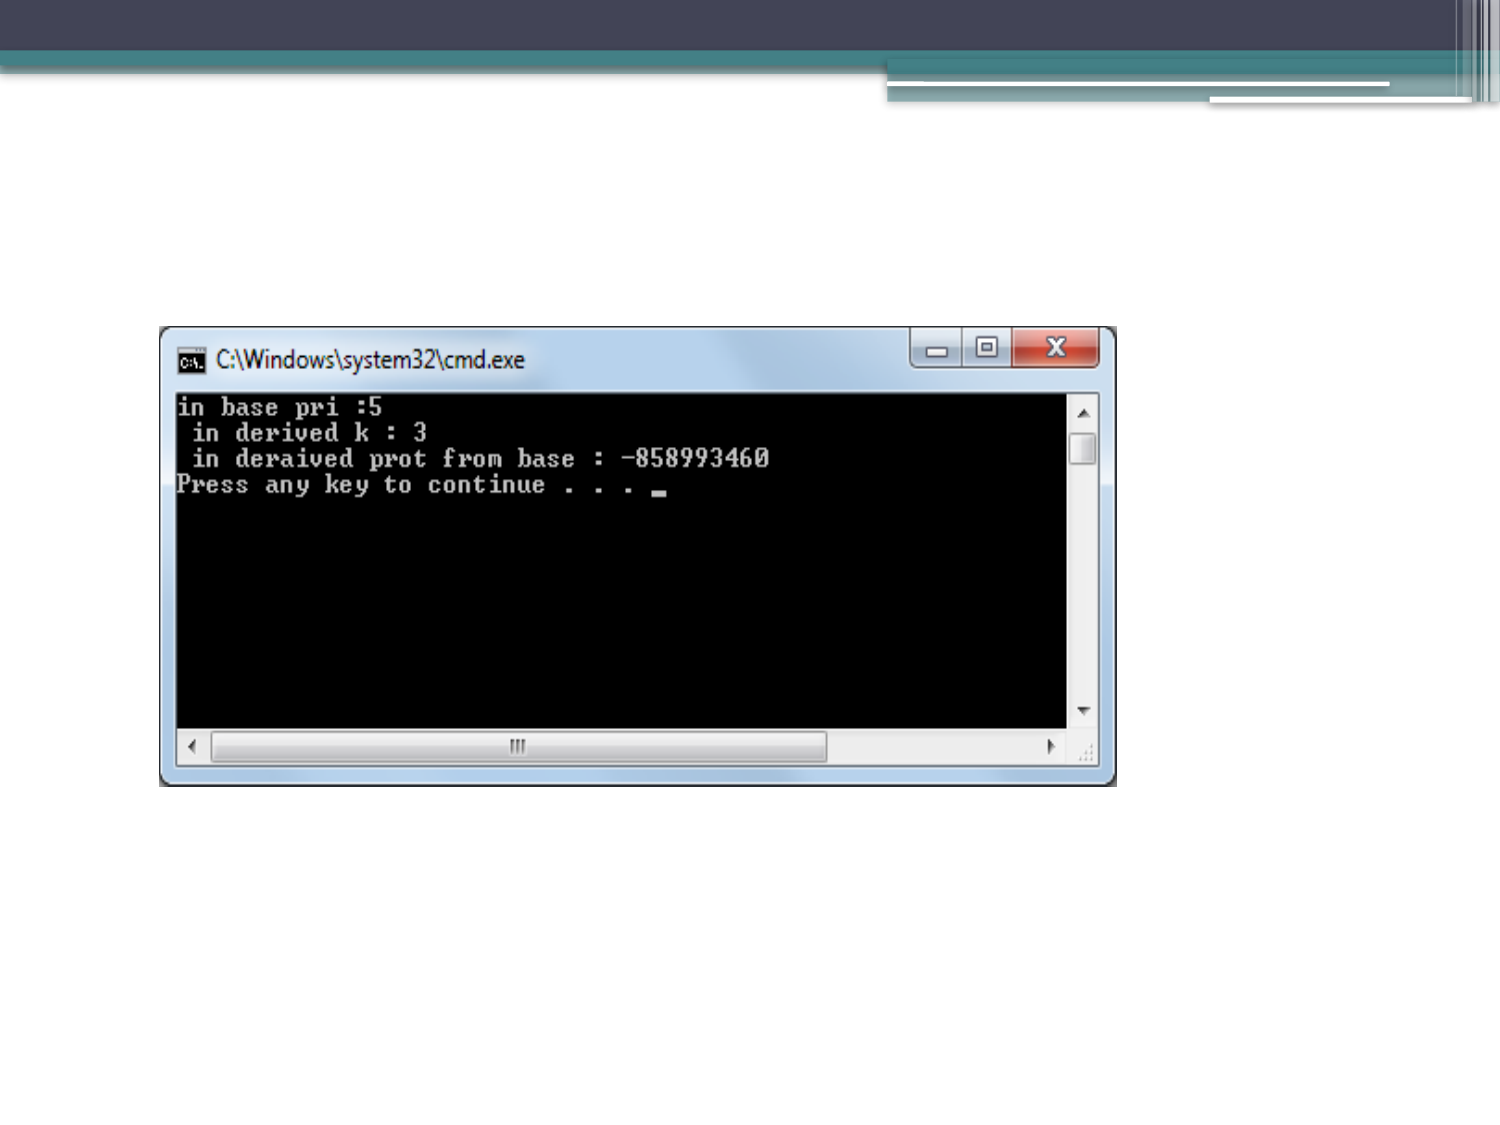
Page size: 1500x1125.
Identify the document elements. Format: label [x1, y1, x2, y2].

list [159, 326, 1117, 788]
